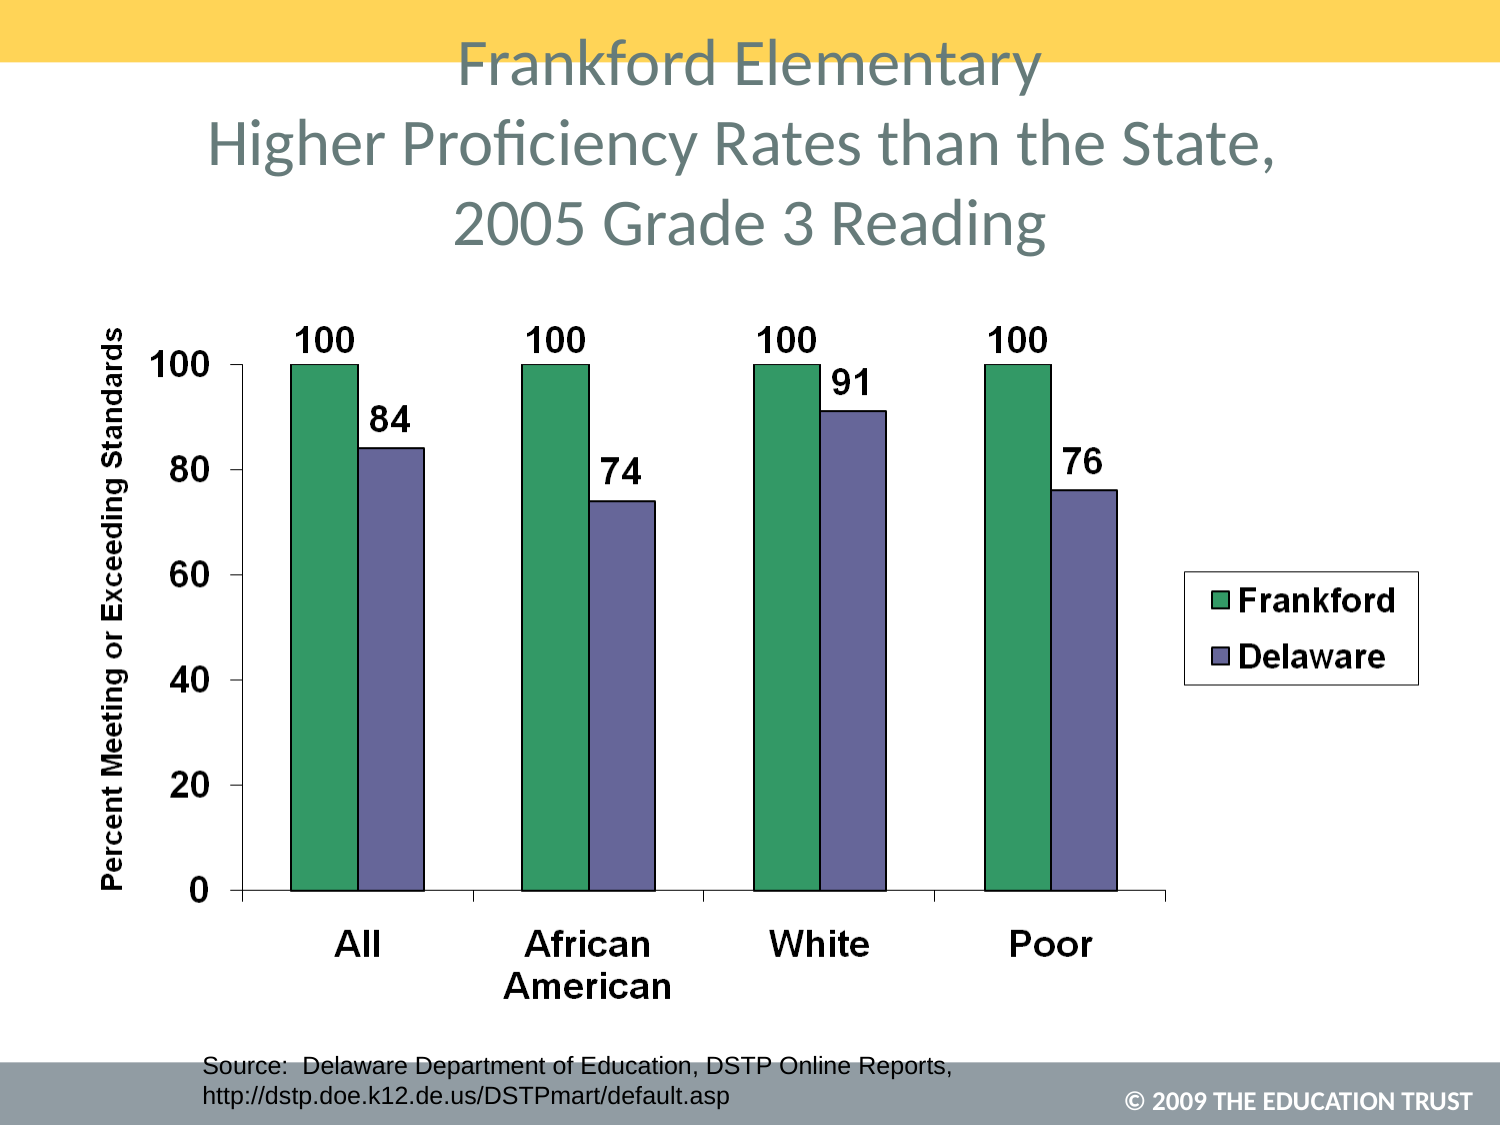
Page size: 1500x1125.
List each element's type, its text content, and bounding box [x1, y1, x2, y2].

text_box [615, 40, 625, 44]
title Frankford Elementary Higher Proficiency Rates than the State, 2005 Grade 3 Reading [74, 44, 1426, 233]
text_box Source: Delaware Department of Education, DSTP Online Reports, http://dstp.doe.k12.de.us/DSTPmart/default.asp [187, 1058, 1400, 1125]
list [74, 315, 1424, 1050]
